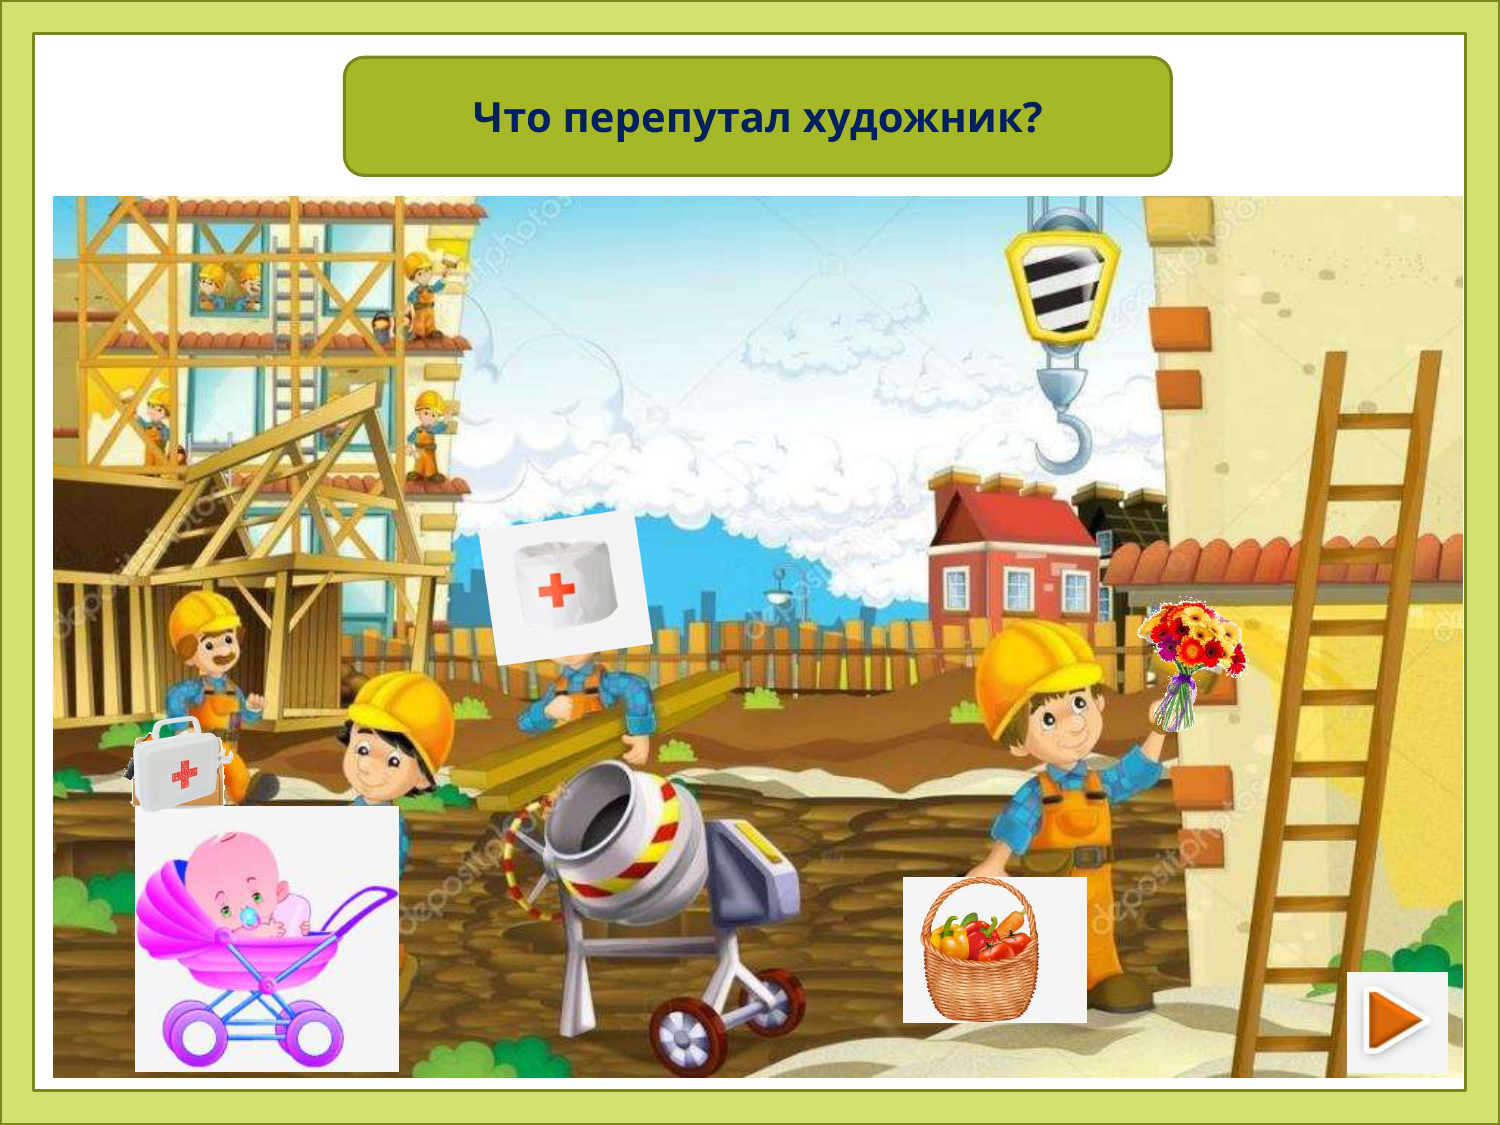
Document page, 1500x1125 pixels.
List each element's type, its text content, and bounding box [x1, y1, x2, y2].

picture [52, 196, 1463, 1078]
text_box Что перепутал художник? [342, 55, 1173, 177]
